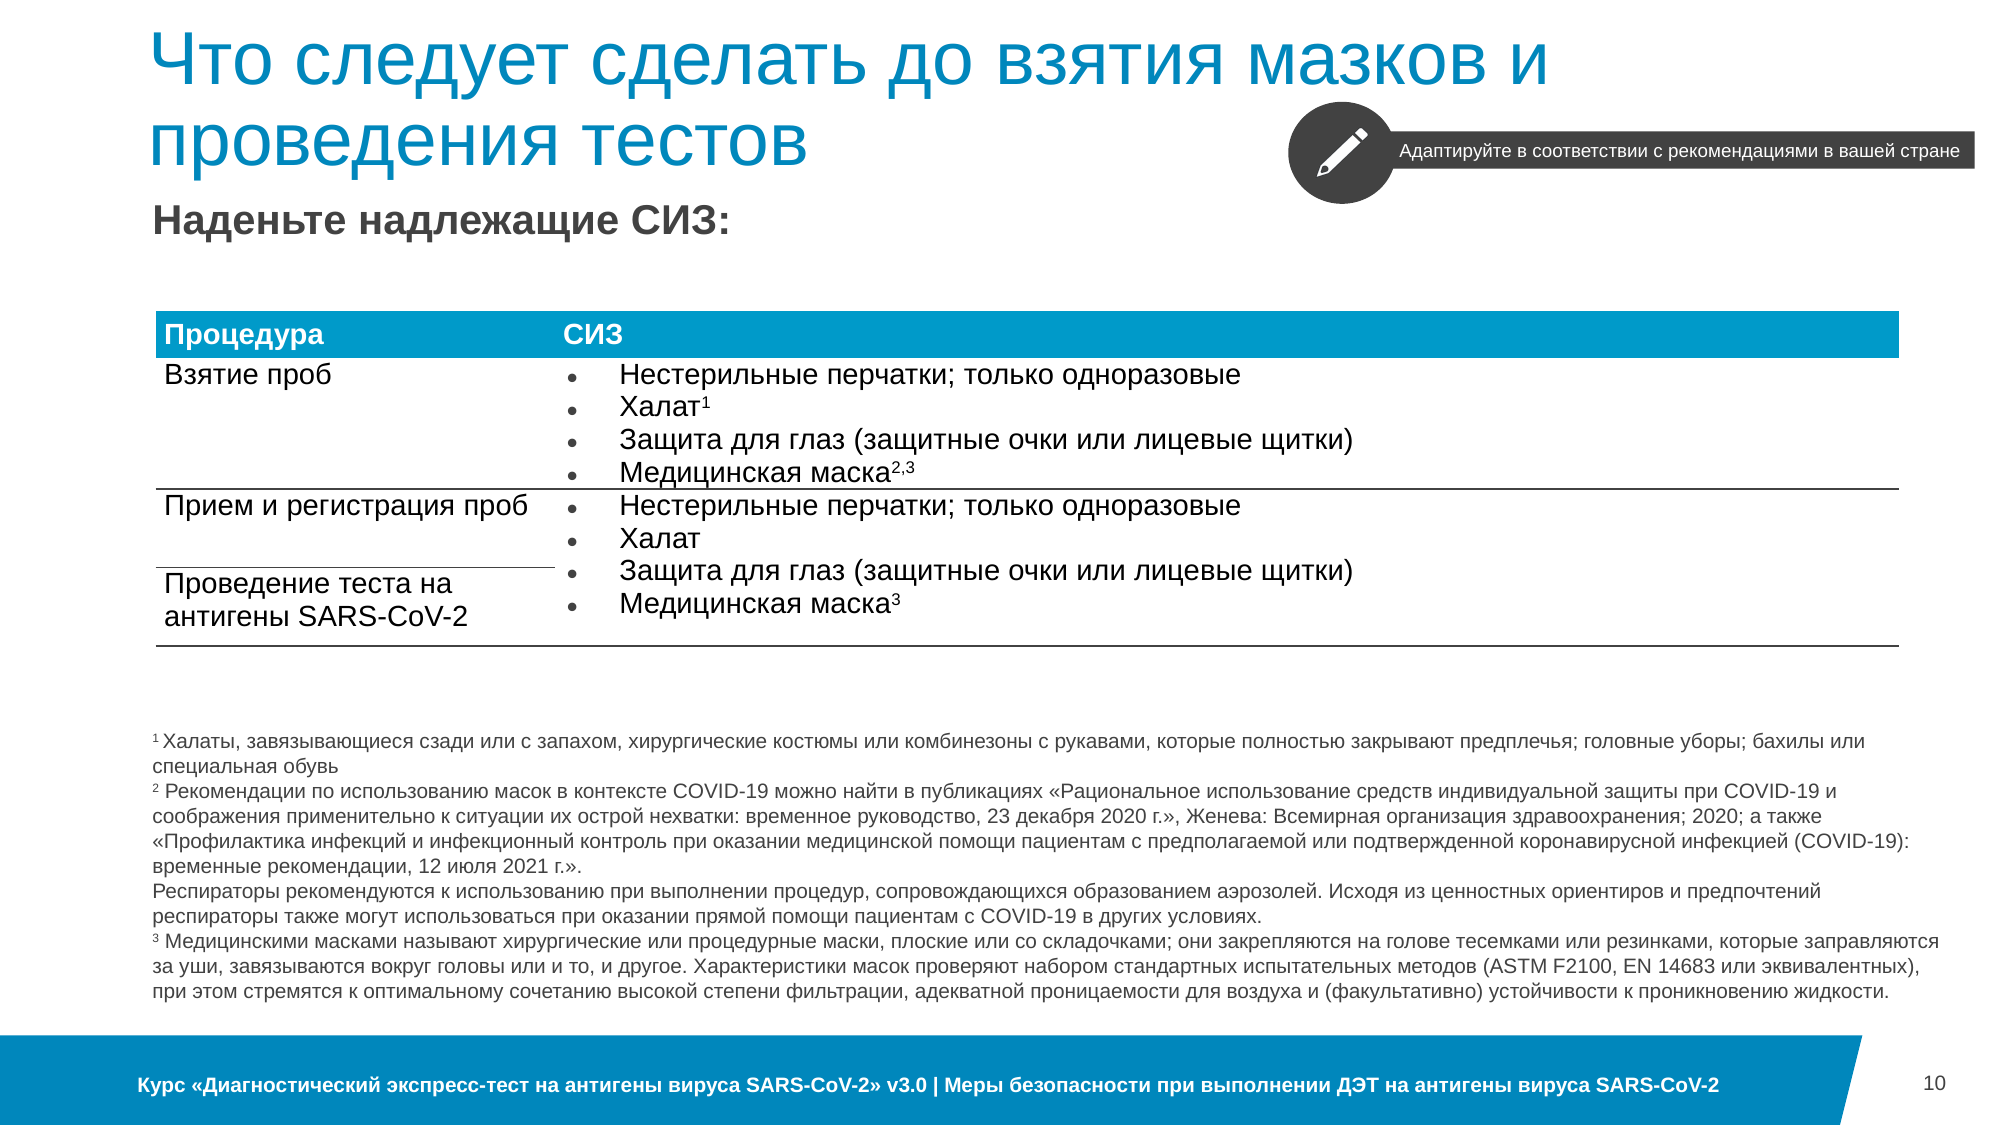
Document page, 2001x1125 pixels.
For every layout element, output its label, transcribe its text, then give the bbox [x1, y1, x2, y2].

slide_number 10 [1862, 1036, 1947, 1125]
footer Курс «Диагностический экспресс-тест на антигены вируса SARS-CoV-2» v3.0 | Меры безопасности при выполнении ДЭТ на антигены вируса SARS-CoV-2 [137, 1042, 1833, 1125]
table_cell Проведение теста на антигены SARS-CoV-2 [156, 568, 555, 645]
table_cell Нестерильные перчатки; только одноразовые Халат1 Защита для глаз (защитные очки или лицевые щитки) Медицинская маска2,3 [555, 358, 1899, 488]
title Что следует сделать до взятия мазков и проведения тестов [149, 27, 1874, 183]
table_header СИЗ [555, 311, 1899, 358]
table_header Процедура [156, 311, 555, 358]
list Наденьте надлежащие СИЗ: [137, 185, 1838, 720]
text_box 1 Халаты, завязывающиеся сзади или с запахом, хирургические костюмы или комбинезоны с рукавами, которые полностью закрывают предплечья; головные уборы; бахилы или специальная обувь 2 Рекомендации по использованию масок в контексте COVID-19 можно найти в публикациях «Рациональное использование средств индивидуальной защиты при COVID-19 и соображения применительно к ситуации их острой нехватки: временное руководство, 23 декабря 2020 г.», Женева: Всемирная организация здравоохранения; 2020; а также «Профилактика инфекций и инфекционный контроль при оказании медицинской помощи пациентам с предполагаемой или подтвержденной коронавирусной инфекцией (COVID-19): временные рекомендации, 12 июля 2021 г.». Респираторы рекомендуются к использованию при выполнении процедур, сопровождающихся образованием аэрозолей. Исходя из ценностных ориентиров и предпочтений респираторы также могут использоваться при оказании прямой помощи пациентам с COVID-19 в других условиях. 3 Медицинскими масками называют хирургические или процедурные маски, плоские или со складочками; они закрепляются на голове тесемками или резинками, которые заправляются за уши, завязываются вокруг головы или и то, и другое. Характеристики масок проверяют набором стандартных испытательных методов (ASTM F2100, EN 14683 или эквивалентных), при этом стремятся к оптимальному сочетанию высокой степени фильтрации, адекватной проницаемости для воздуха и (факультативно) устойчивости к проникновению жидкости. [137, 720, 1956, 1036]
table_cell Прием и регистрация проб [156, 490, 555, 567]
table_cell Взятие проб [156, 358, 555, 488]
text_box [1290, 103, 1975, 202]
table_cell Нестерильные перчатки; только одноразовые Халат Защита для глаз (защитные очки или лицевые щитки) Медицинская маска3 [555, 490, 1899, 645]
